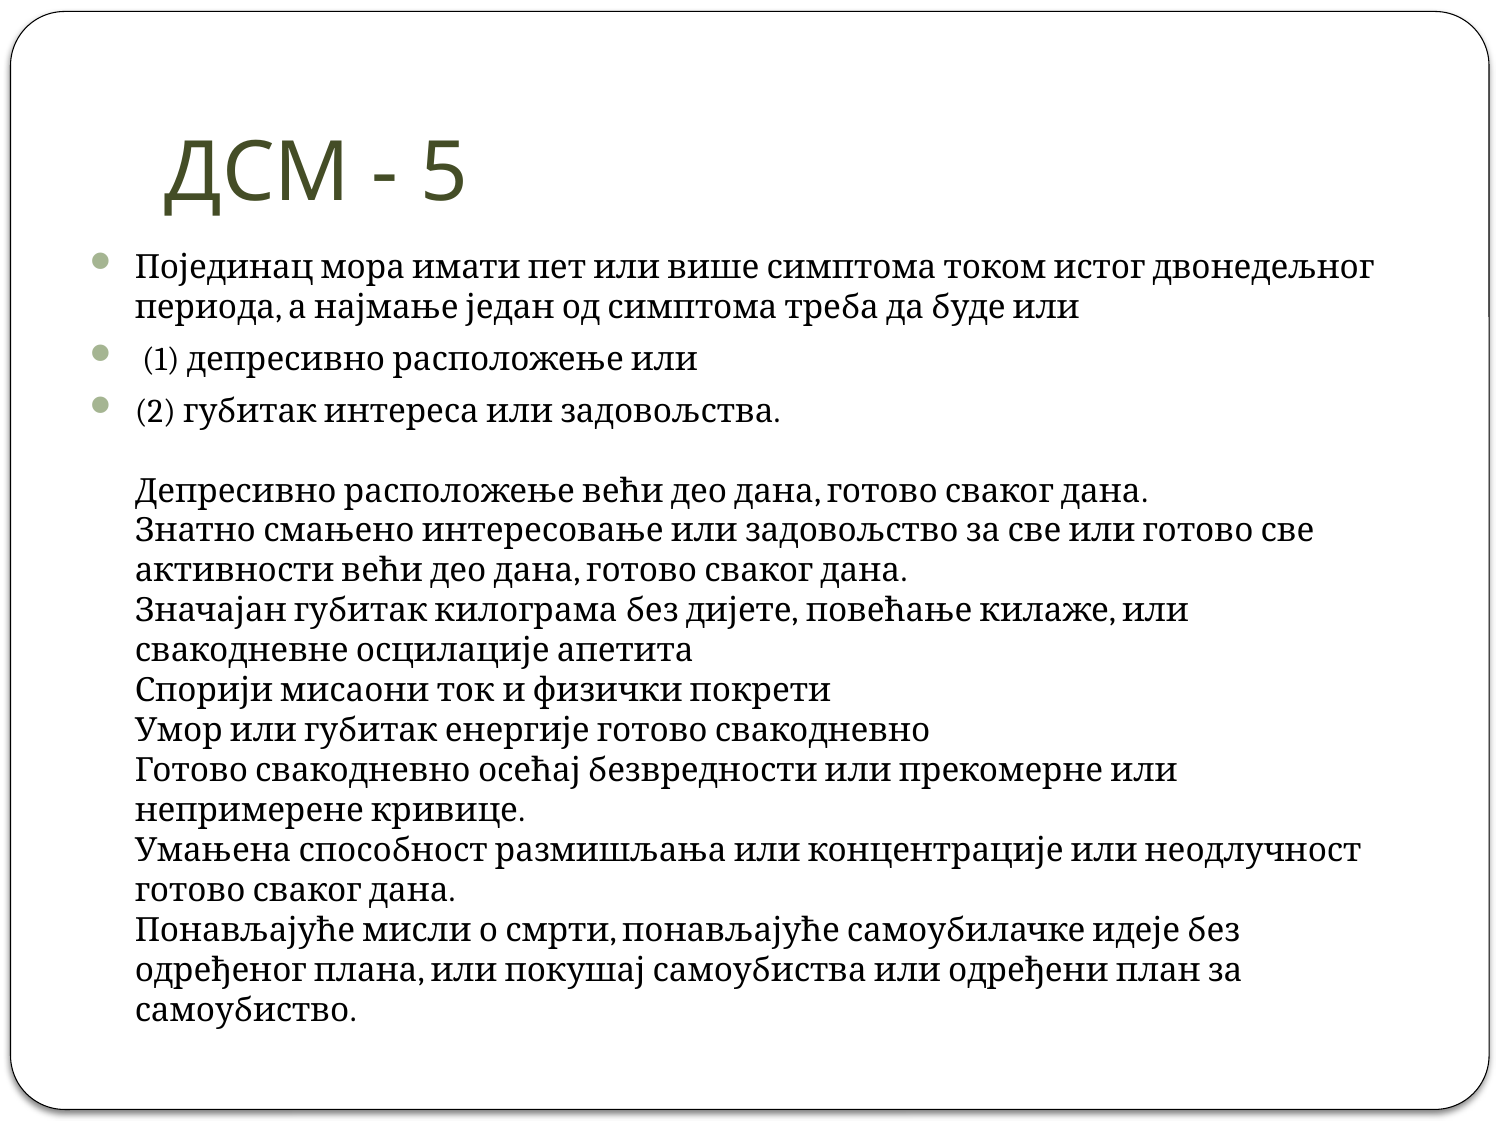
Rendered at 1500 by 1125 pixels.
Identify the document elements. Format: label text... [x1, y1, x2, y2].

list Појединац мора имати пет или више симптома током истог двонедељног периода, а најмање један од симптома треба да буде или (1) депресивно расположење или (2) губитак интереса или задовољства. Депресивно расположење већи део дана, готово сваког дана. Знатно смањено интересовање или задовољство за све или готово све активности већи део дана, готово сваког дана. Значајан губитак килограма без дијете, повећање килаже, или свакодневне осцилације апетита Спорији мисаони ток и физички покрети Умор или губитак енергије готово свакодневно Готово свакодневно осећај безвредности или прекомерне или непримерене кривице. Умањена способност размишљања или концентрације или неодлучност готово сваког дана. Понављајуће мисли о смрти, понављајуће самоубилачке идеје без одређеног плана, или покушај самоубиства или одређени план за самоубиство. [75, 237, 1425, 1125]
title ДСМ - 5 [150, 45, 1425, 233]
